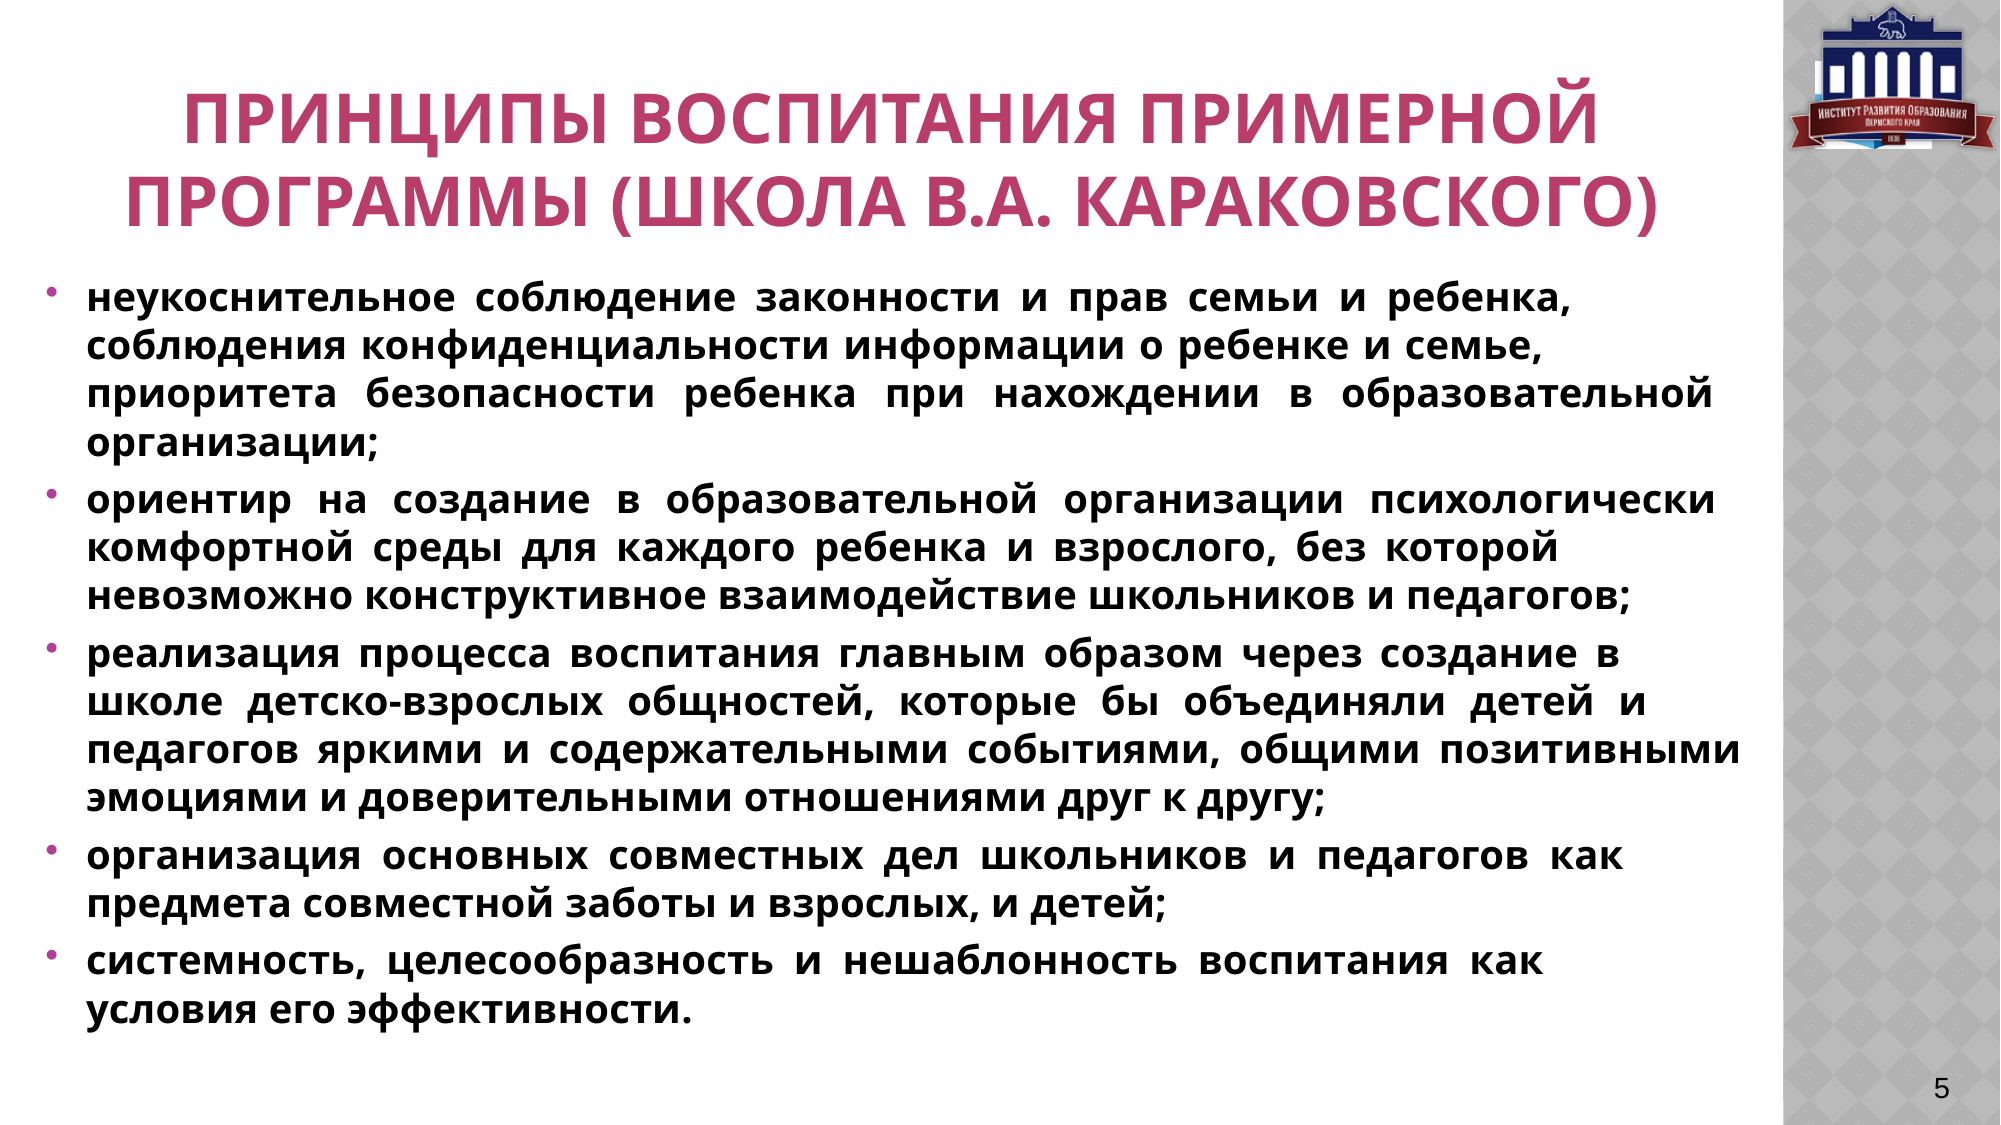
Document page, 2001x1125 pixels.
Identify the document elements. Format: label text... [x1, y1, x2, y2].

list неукоснительное соблюдение законности и прав семьи и ребенка, соблюдения конфиденциальности информации о ребенке и семье, приоритета безопасности ребенка при нахождении в образовательной организации; ориентир на создание в образовательной организации психологически комфортной среды для каждого ребенка и взрослого, без которой невозможно конструктивное взаимодействие школьников и педагогов; реализация процесса воспитания главным образом через создание в школе детско-взрослых общностей, которые бы объединяли детей и педагогов яркими и содержательными событиями, общими позитивными эмоциями и доверительными отношениями друг к другу; организация основных совместных дел школьников и педагогов как предмета совместной заботы и взрослых, и детей; системность, целесообразность и нешаблонность воспитания как условия его эффективности. [32, 264, 1760, 1059]
title Принципы воспитания примерной программы (школа В.А. караковского) [99, 52, 1684, 240]
picture [1784, 0, 2000, 155]
